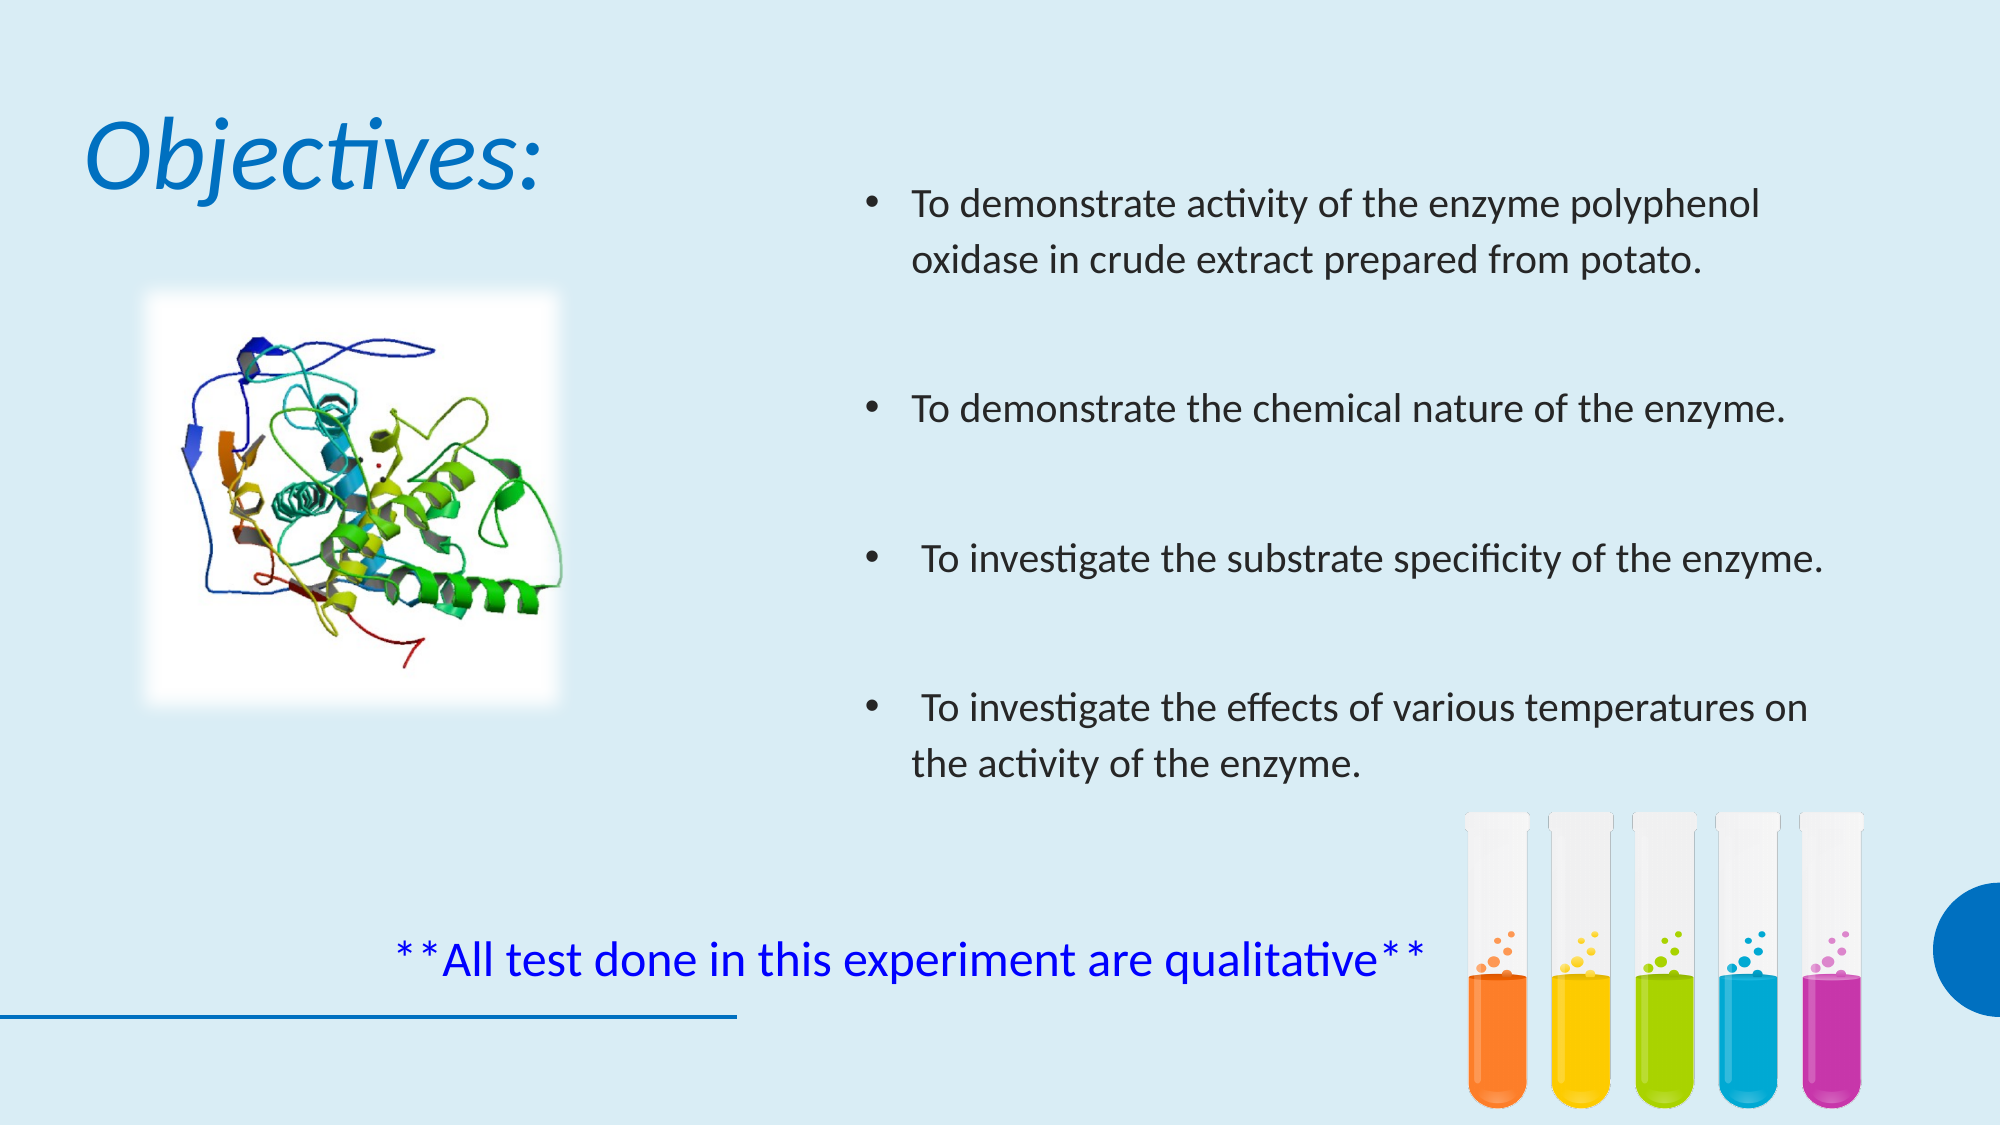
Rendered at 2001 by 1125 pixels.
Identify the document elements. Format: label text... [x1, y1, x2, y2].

picture [1465, 812, 1864, 1109]
text_box **All test done in this experiment are qualitative** [377, 919, 1465, 995]
picture [126, 272, 577, 724]
title Objectives: [69, 91, 754, 905]
list To demonstrate activity of the enzyme polyphenol oxidase in crude extract prepared from potato. To demonstrate the chemical nature of the enzyme. To investigate the substrate specificity of the enzyme. To investigate the effects of various temperatures on the activity of the enzyme. [849, 93, 1875, 1022]
picture [1735, 1093, 1761, 1102]
